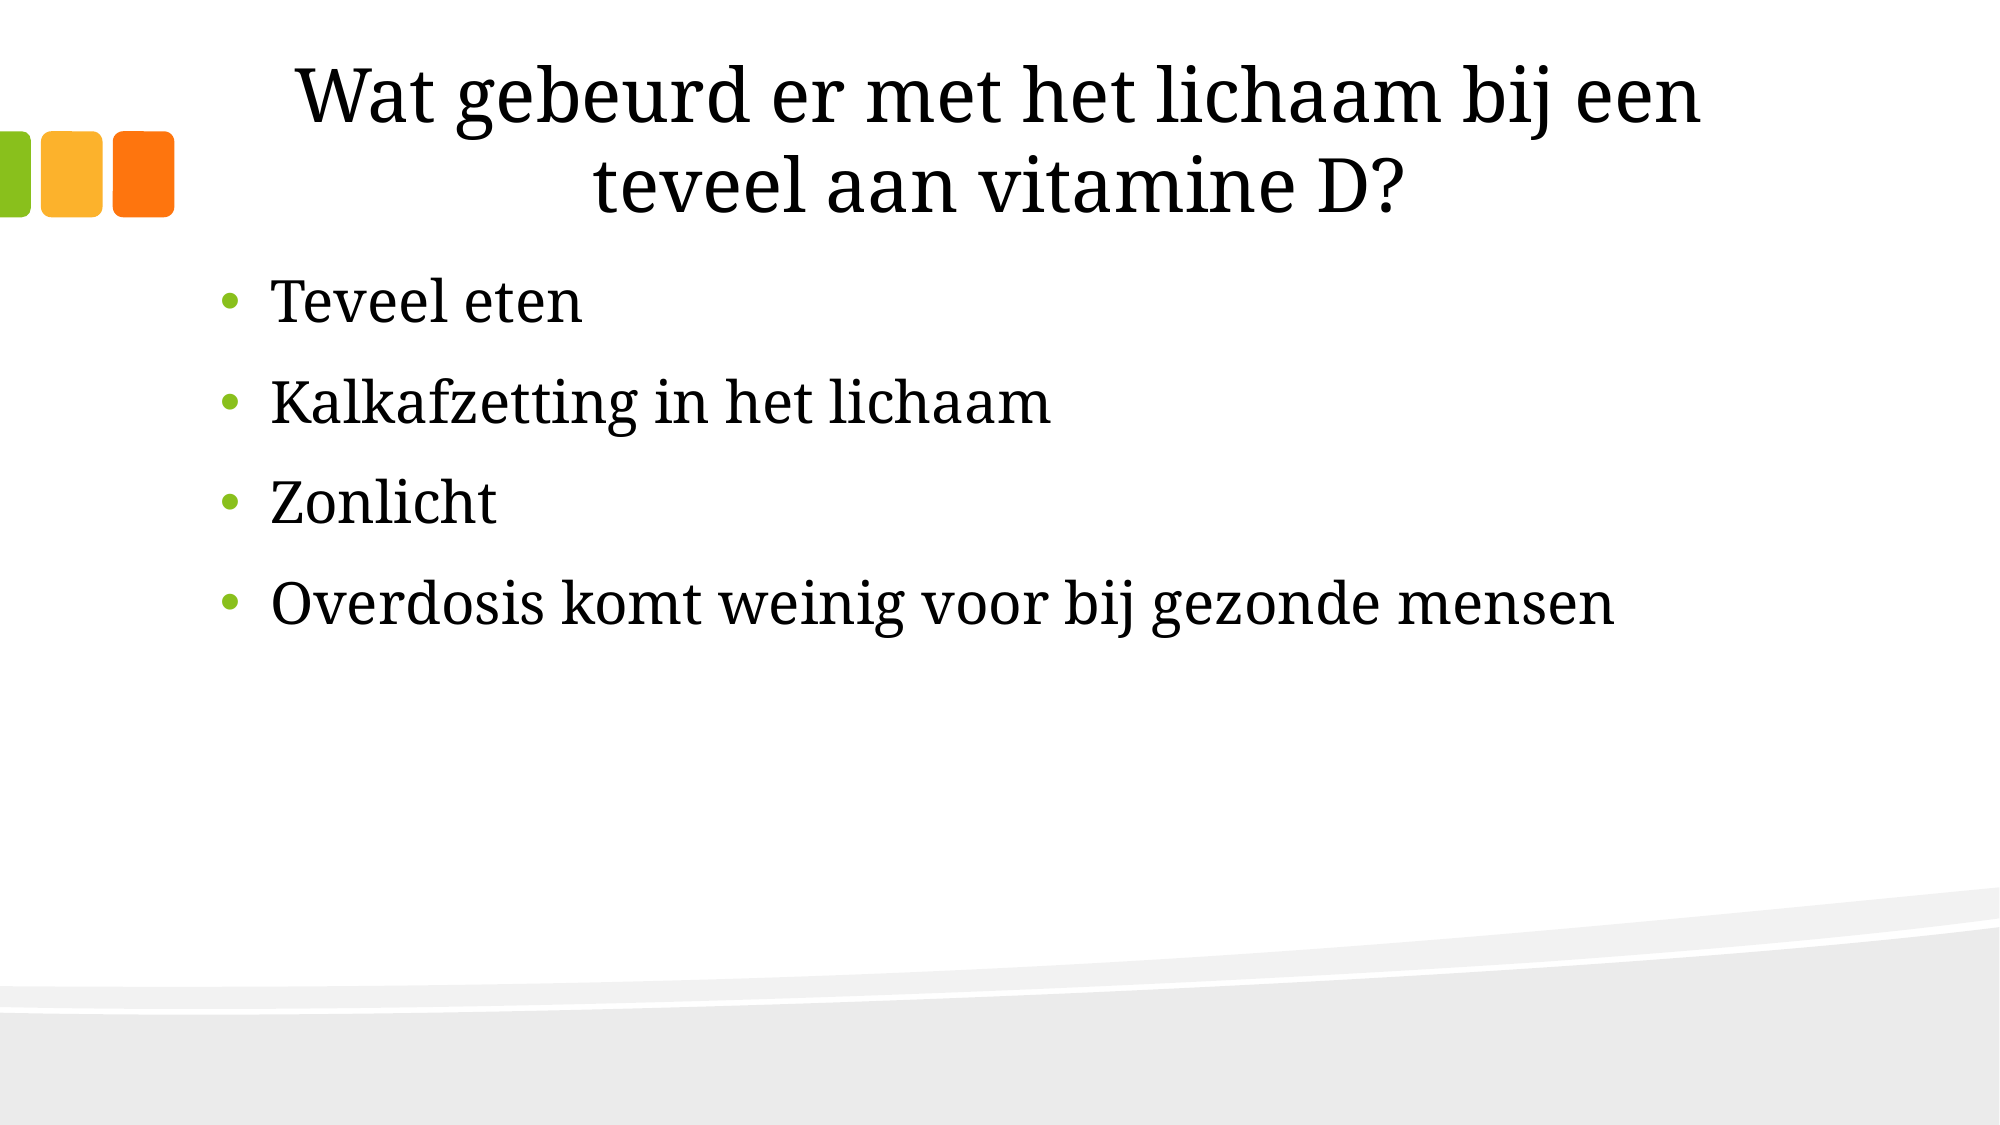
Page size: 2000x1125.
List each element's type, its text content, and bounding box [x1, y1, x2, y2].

title Wat gebeurd er met het lichaam bij een teveel aan vitamine D? [199, 24, 1800, 238]
list Teveel eten Kalkafzetting in het lichaam Zonlicht Overdosis komt weinig voor bij gezonde mensen [199, 262, 1800, 1013]
